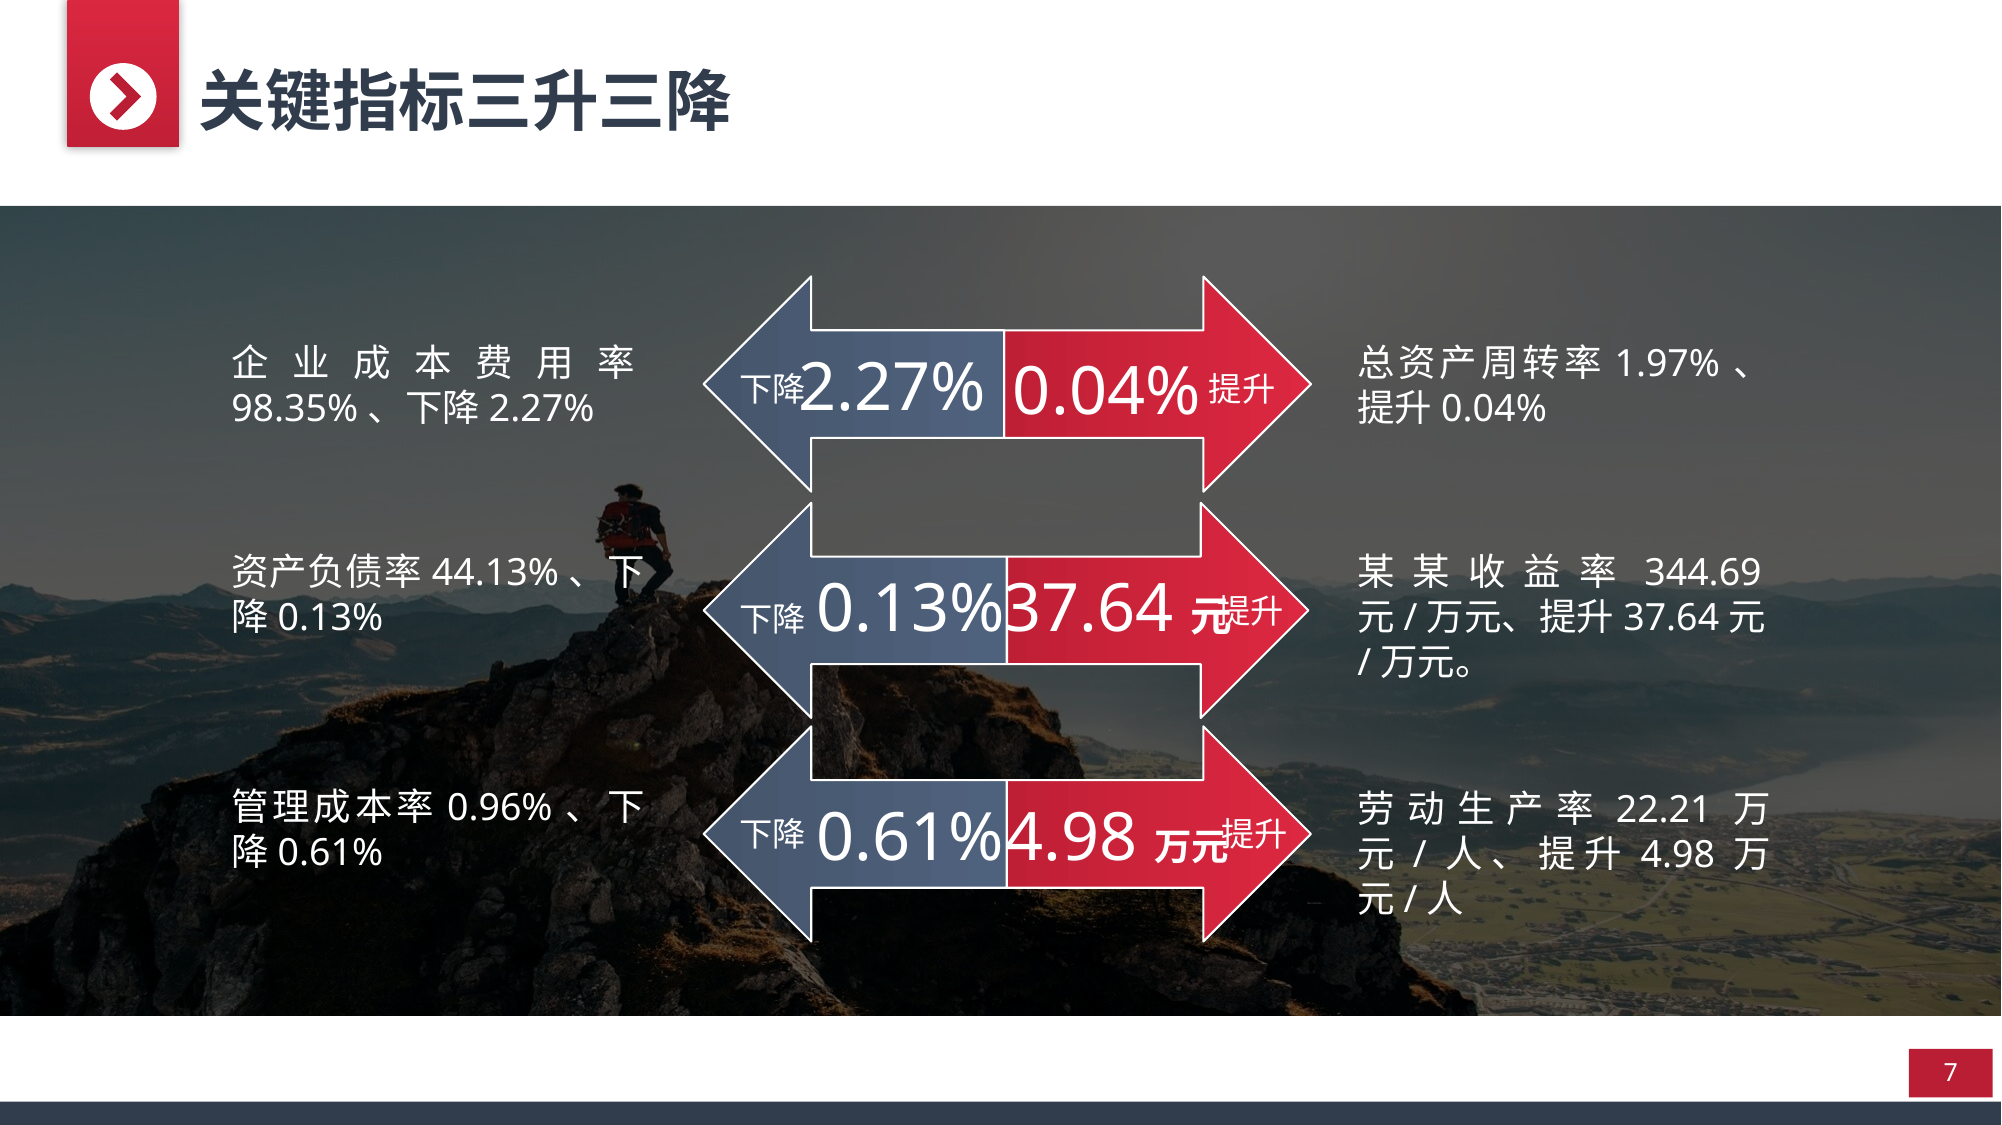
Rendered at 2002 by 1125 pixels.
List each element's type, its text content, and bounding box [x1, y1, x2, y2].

text_box 劳动生产率22.21万元/人、提升4.98万元/人 [1342, 777, 1786, 928]
text_box 2.27% [783, 336, 1002, 431]
text_box [1005, 416, 1280, 492]
text_box [1303, 826, 1311, 842]
text_box 提升 [1206, 806, 1303, 861]
text_box [703, 363, 724, 405]
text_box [89, 62, 157, 131]
text_box 管理成本率0.96%、下降0.61% [216, 775, 660, 881]
text_box 下降 [724, 591, 821, 646]
text_box [0, 205, 2001, 1016]
text_box [731, 726, 1007, 806]
text_box 0.61% [801, 786, 1020, 881]
text_box [1007, 638, 1281, 718]
text_box [703, 502, 1007, 631]
text_box [735, 416, 1005, 492]
text_box 下降 [724, 361, 821, 416]
text_box 37.64元 [1020, 557, 1247, 653]
text_box [703, 813, 724, 855]
text_box 某某收益率344.69元/万元、提升37.64元/万元。 [1342, 540, 1786, 691]
text_box 下降 [724, 806, 801, 861]
text_box 总资产周转率1.97%、提升0.04% [1342, 331, 1786, 437]
text_box 提升 [1202, 582, 1299, 638]
text_box [1007, 726, 1283, 806]
text_box [1007, 502, 1280, 582]
text_box [739, 646, 1007, 718]
text_box 0.13% [801, 557, 1020, 653]
text_box [67, 0, 179, 147]
text_box [1299, 601, 1309, 620]
text_box 0.04% [998, 341, 1216, 436]
text_box [726, 276, 1005, 361]
text_box [730, 861, 1007, 942]
text_box [1005, 276, 1288, 361]
text_box 资产负债率44.13%、下降0.13% [216, 540, 660, 646]
text_box [1292, 365, 1312, 404]
text_box [1007, 861, 1284, 942]
text_box 关键指标三升三降 [187, 50, 1023, 146]
text_box 提升 [1194, 361, 1292, 416]
text_box 4.98万元 [990, 785, 1244, 881]
text_box 企业成本费用率98.35%、下降2.27% [216, 331, 660, 437]
